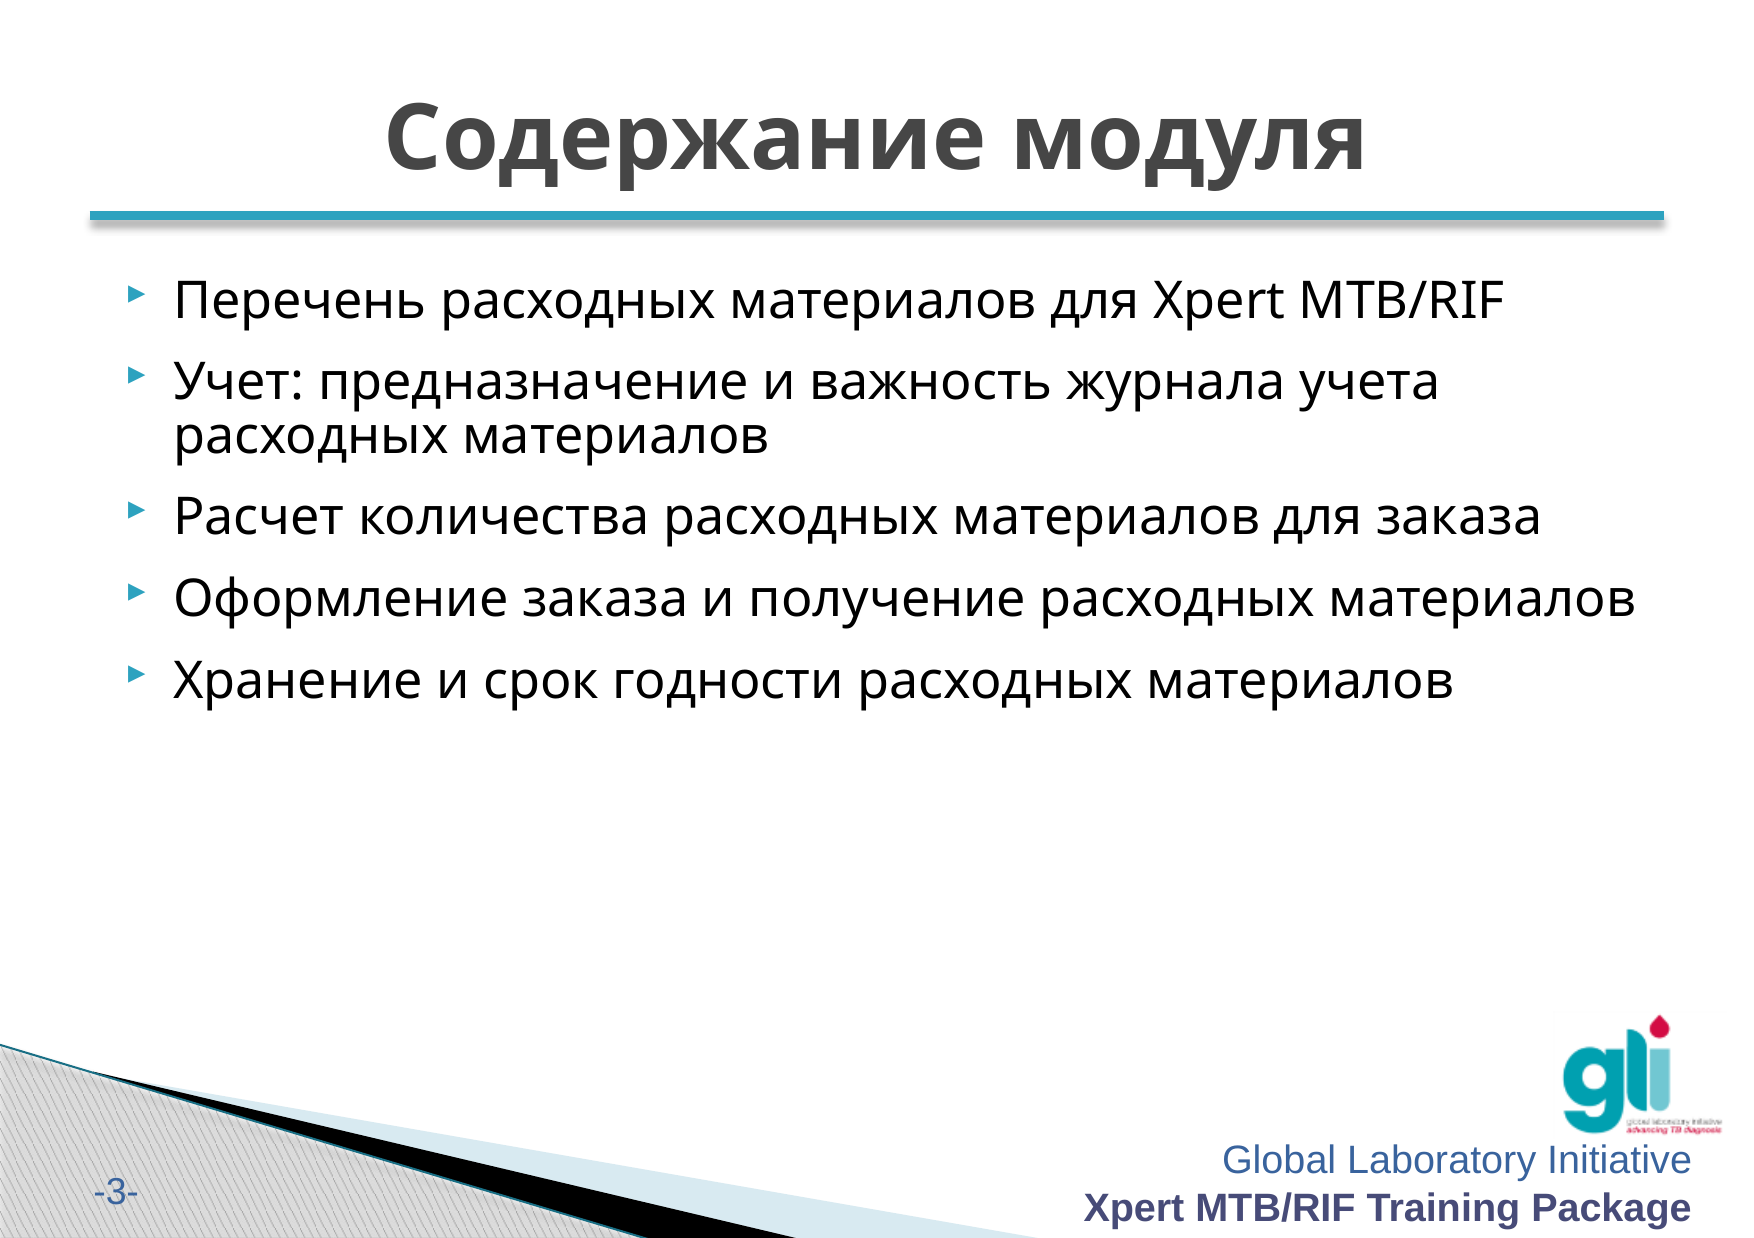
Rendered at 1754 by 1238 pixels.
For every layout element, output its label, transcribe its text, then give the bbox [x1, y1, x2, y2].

list Перечень расходных материалов для Xpert MTB/RIF Учет: предназначение и важность журнала учета расходных материалов Расчет количества расходных материалов для заказа Оформление заказа и получение расходных материалов Хранение и срок годности расходных материалов [87, 267, 1666, 996]
picture [1553, 1011, 1727, 1139]
title Содержание модуля [87, 49, 1666, 216]
